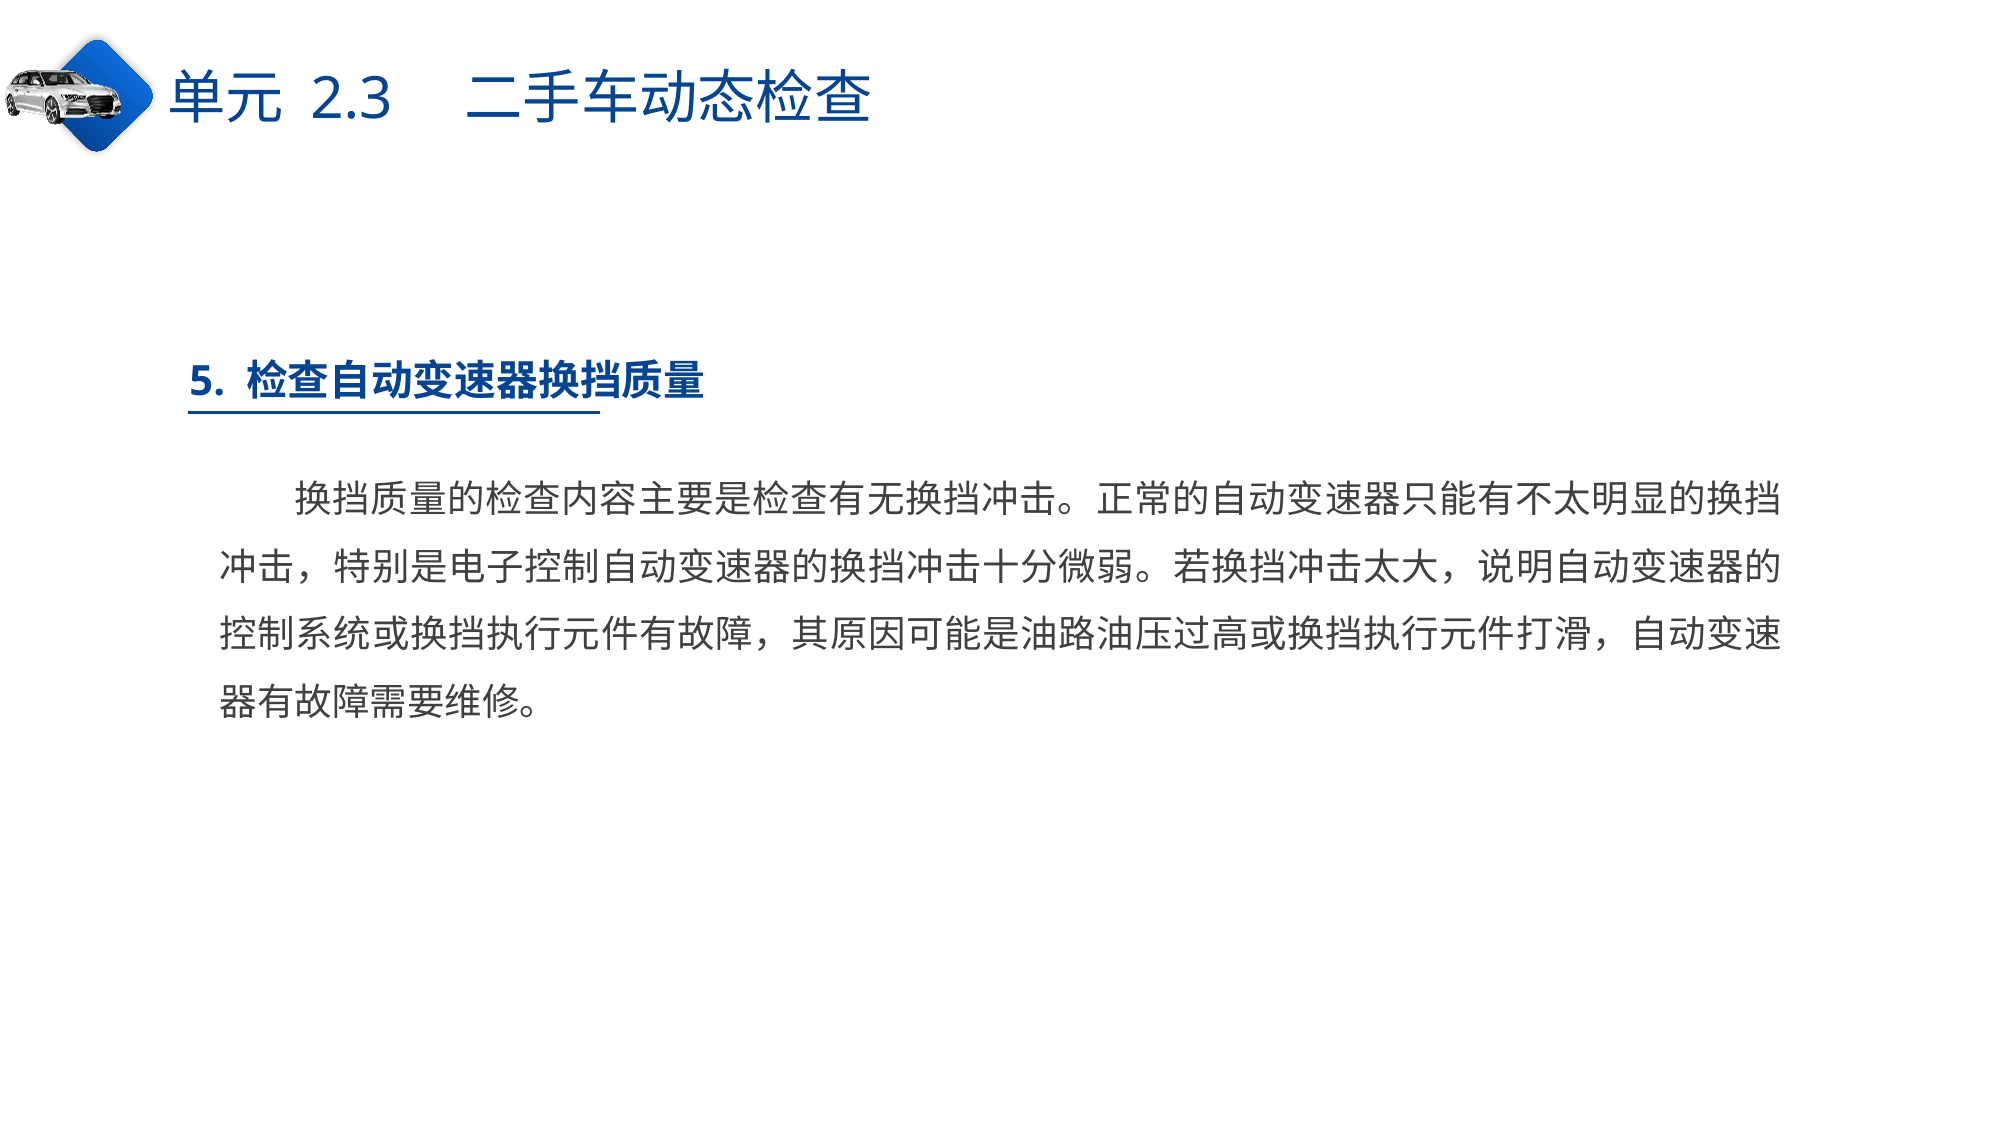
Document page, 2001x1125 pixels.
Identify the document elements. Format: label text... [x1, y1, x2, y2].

text_box 单元 2.3 二手车动态检查 [152, 52, 888, 138]
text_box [174, 346, 1330, 413]
text_box 换挡质量的检查内容主要是检查有无换挡冲击。正常的自动变速器只能有不太明显的换挡冲击，特别是电子控制自动变速器的换挡冲击十分微弱。若换挡冲击太大，说明自动变速器的控制系统或换挡执行元件有故障，其原因可能是油路油压过高或换挡执行元件打滑，自动变速器有故障需要维修。 [204, 445, 1797, 731]
picture [0, 31, 125, 157]
